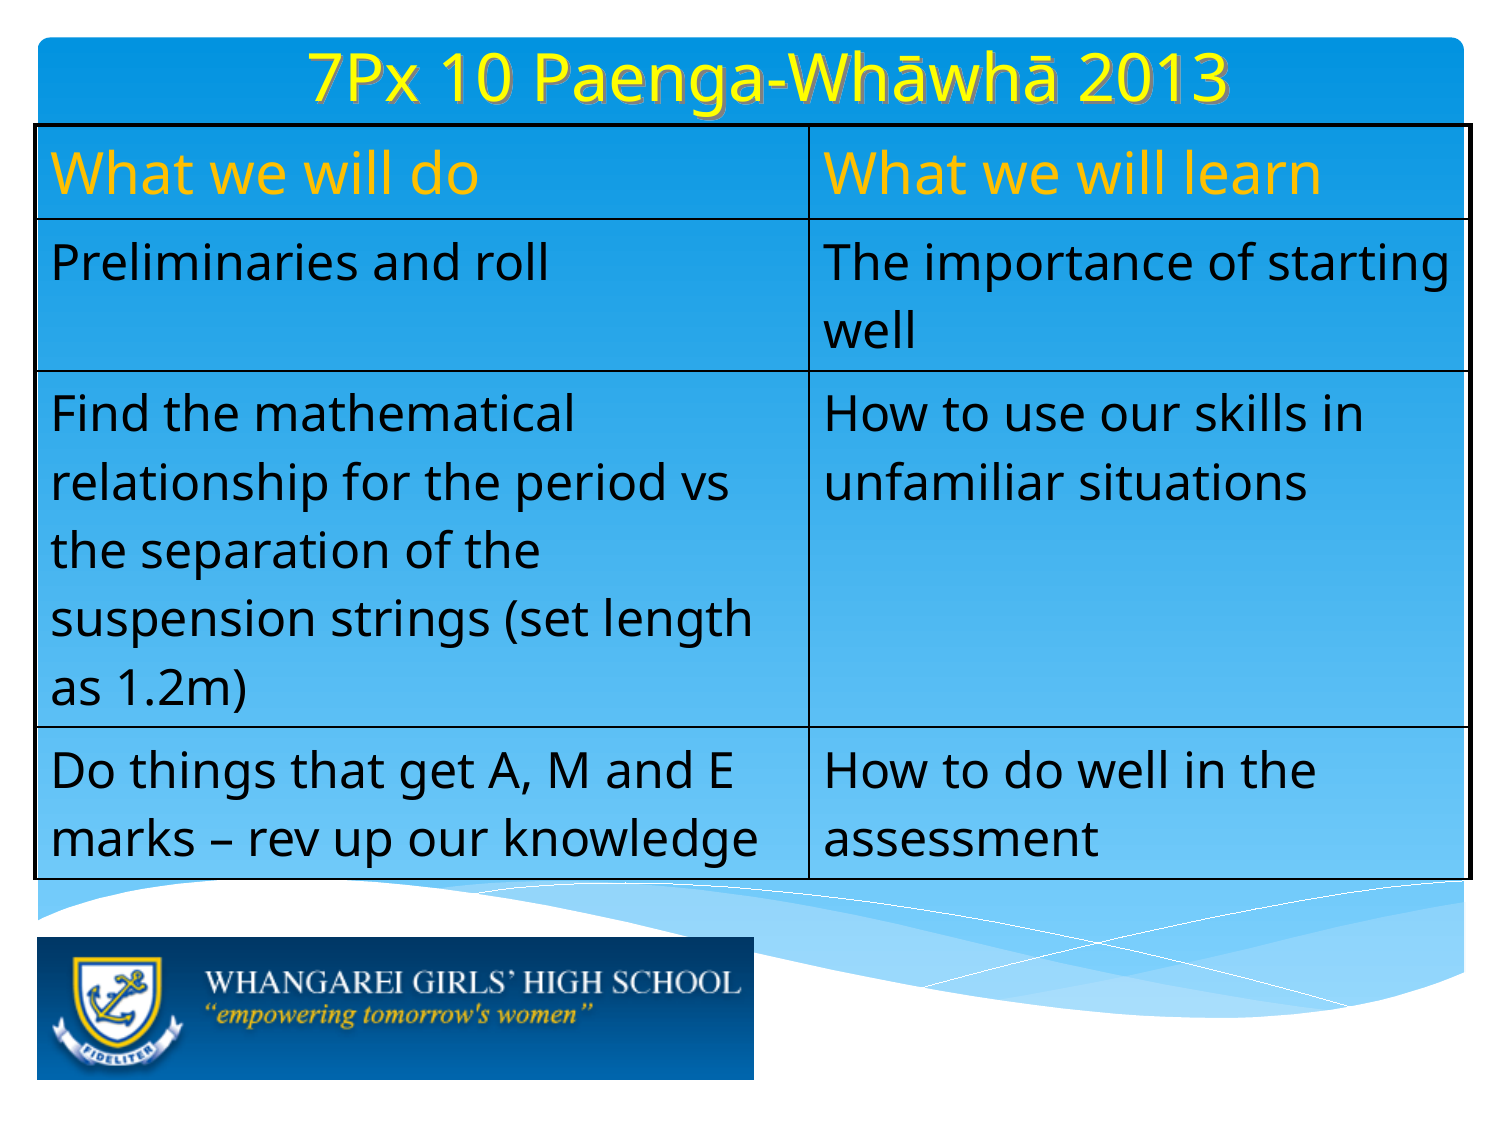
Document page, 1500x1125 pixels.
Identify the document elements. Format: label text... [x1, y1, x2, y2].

table_cell How to use our skills in unfamiliar situations [810, 372, 1468, 726]
table_header What we will do [37, 127, 808, 218]
text_box 7Px 10 Paenga-Whāwhā 2013 [162, 24, 1375, 123]
table_cell Find the mathematical relationship for the period vs the separation of the suspension strings (set length as 1.2m) [37, 372, 808, 726]
picture [37, 937, 754, 1080]
table_cell Preliminaries and roll [37, 220, 808, 370]
table_cell How to do well in the assessment [810, 728, 1468, 878]
table_cell The importance of starting well [810, 220, 1468, 370]
table_cell Do things that get A, M and E marks – rev up our knowledge [37, 728, 808, 878]
table_header What we will learn [810, 127, 1468, 218]
